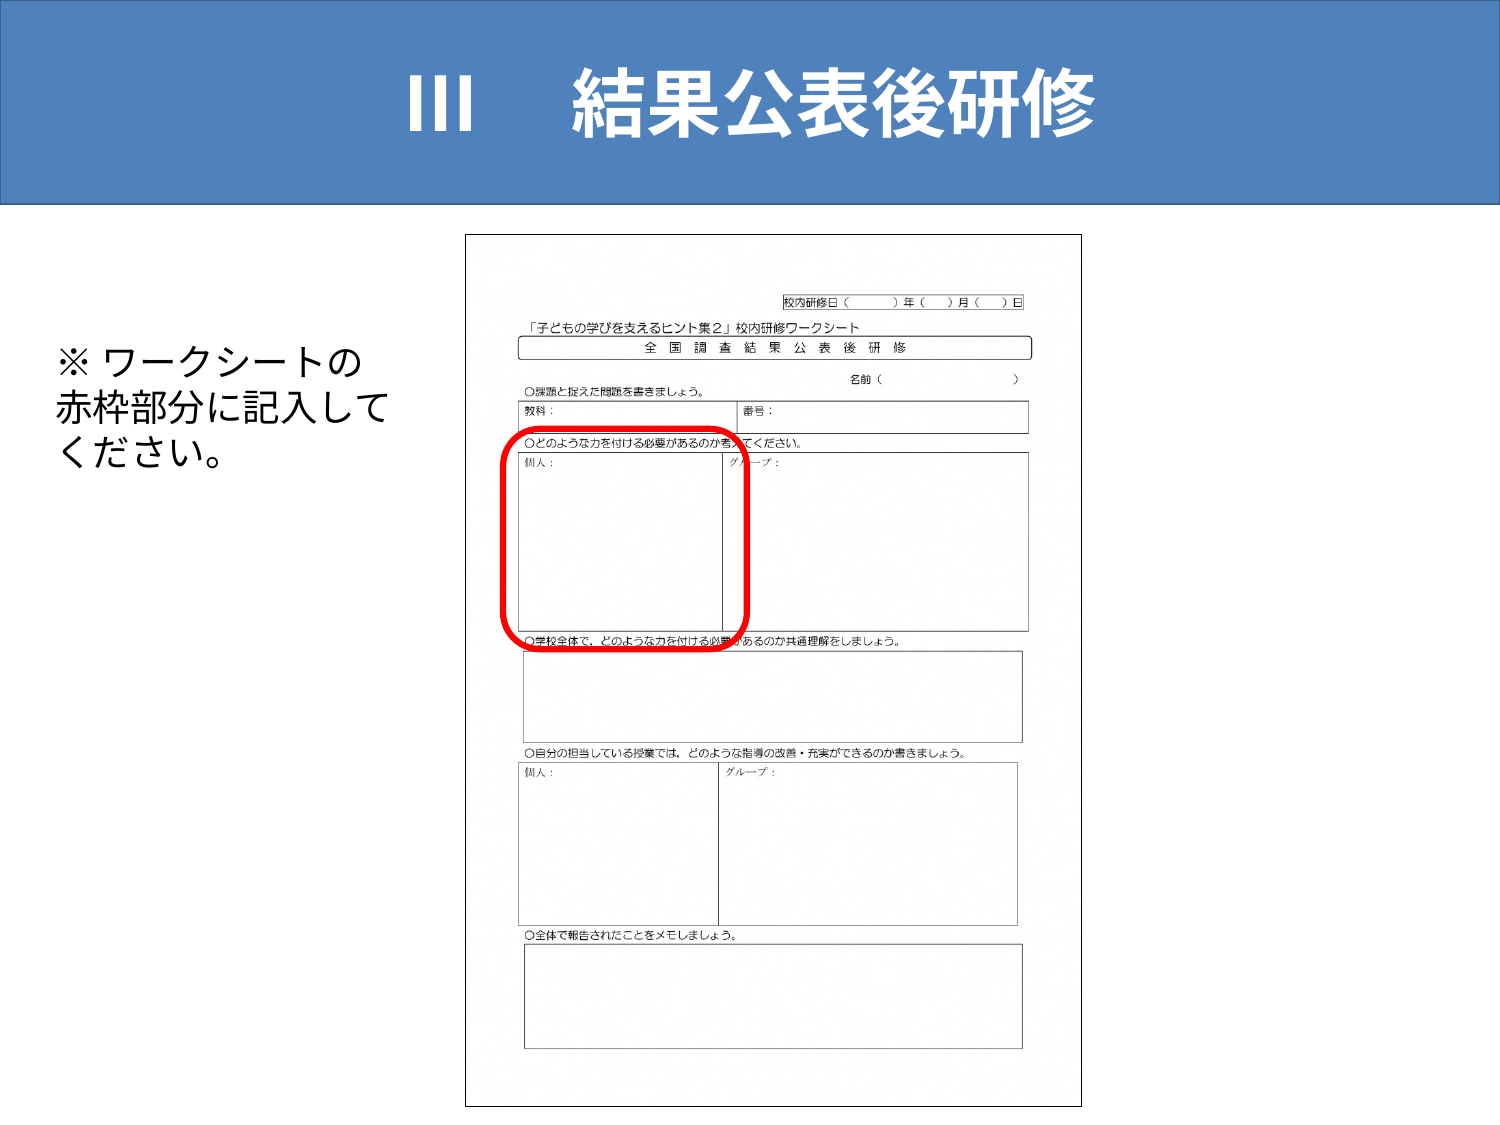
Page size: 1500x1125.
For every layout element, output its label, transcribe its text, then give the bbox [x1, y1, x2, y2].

text_box ※ワークシートの 赤枠部分に記入してください。 [40, 331, 410, 481]
text_box Ⅲ 結果公表後研修 [0, 0, 1500, 205]
picture [465, 234, 1083, 1107]
